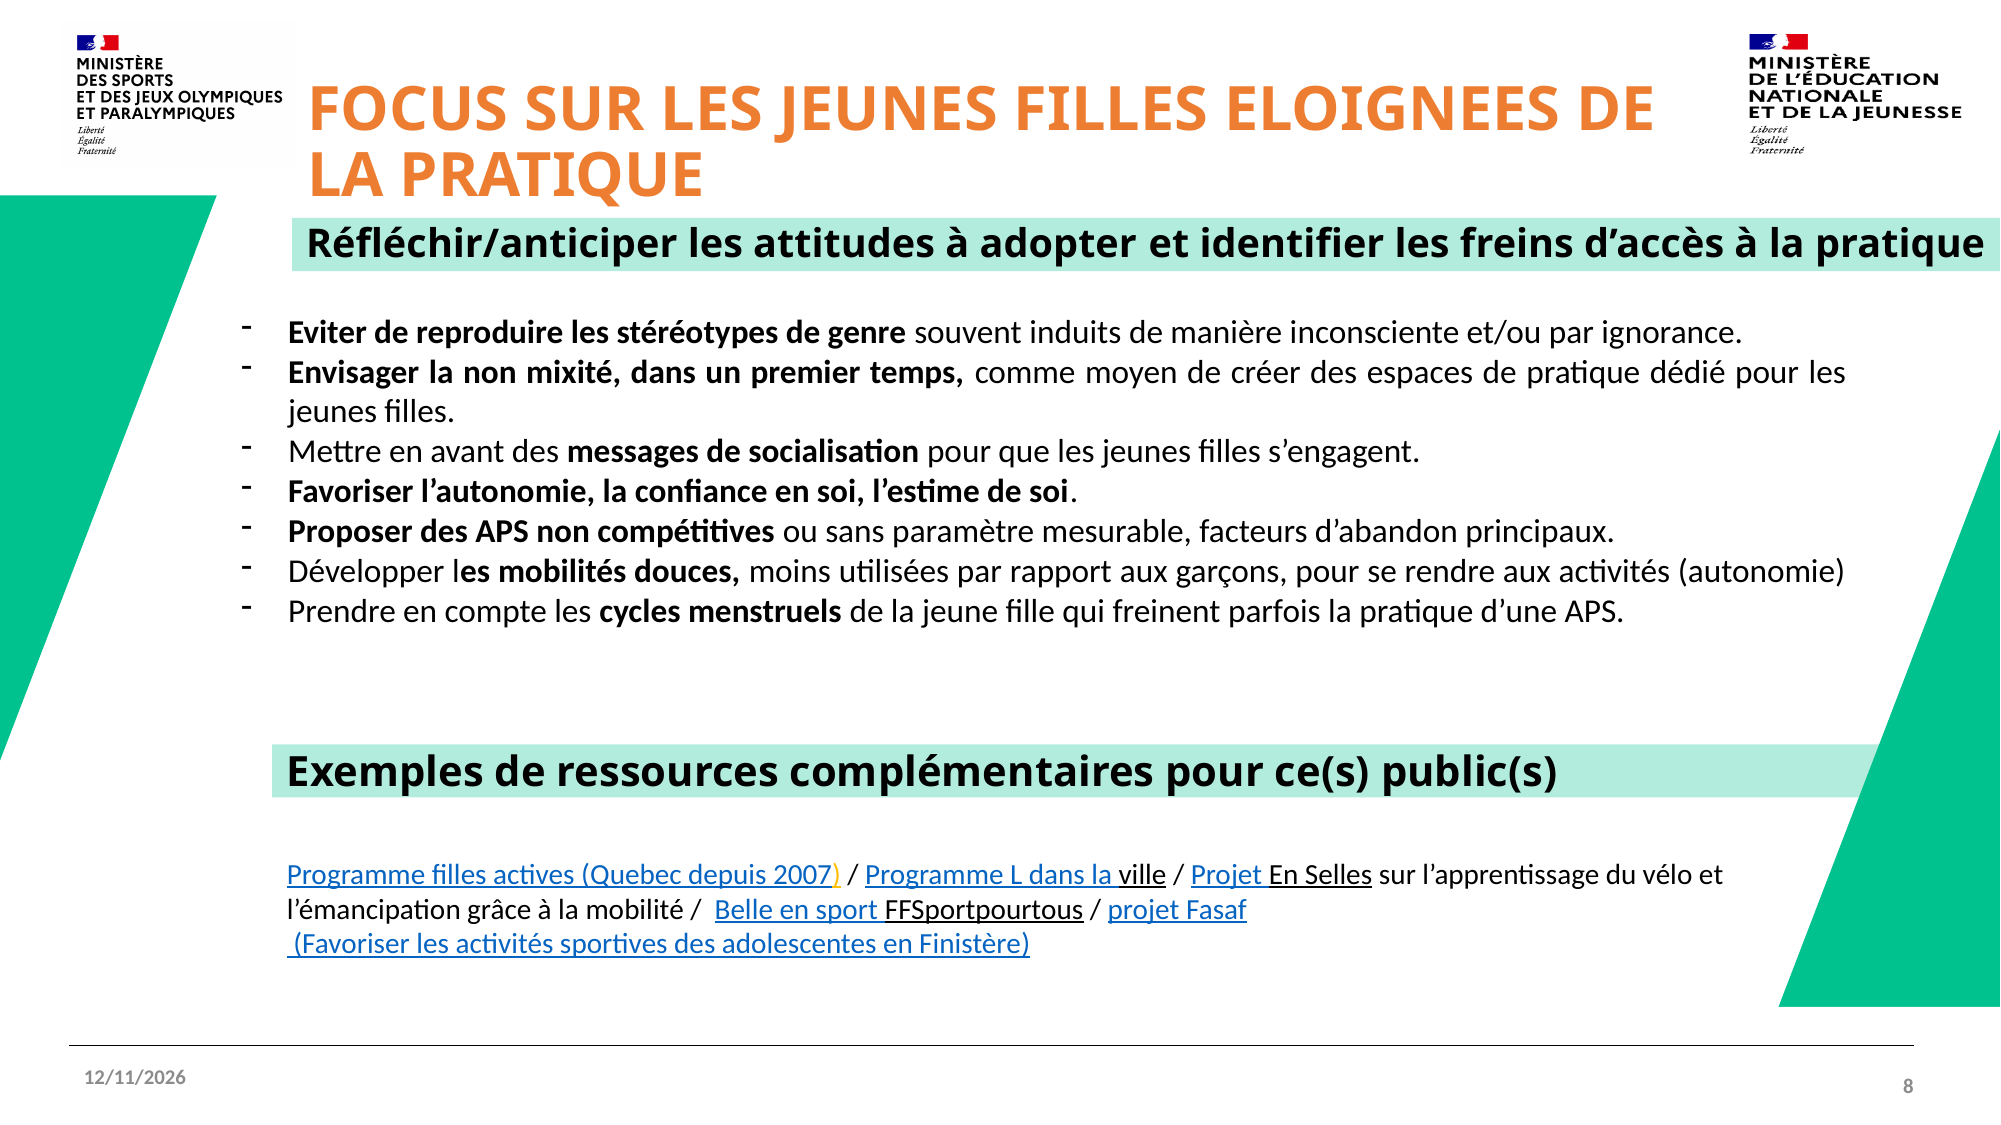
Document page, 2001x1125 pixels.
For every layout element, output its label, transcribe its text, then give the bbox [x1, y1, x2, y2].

text_box Eviter de reproduire les stéréotypes de genre souvent induits de manière inconsciente et/ou par ignorance. Envisager la non mixité, dans un premier temps, comme moyen de créer des espaces de pratique dédié pour les jeunes filles. Mettre en avant des messages de socialisation pour que les jeunes filles s’engagent. Favoriser l’autonomie, la confiance en soi, l’estime de soi. Proposer des APS non compétitives ou sans paramètre mesurable, facteurs d’abandon principaux. Développer les mobilités douces, moins utilisées par rapport aux garçons, pour se rendre aux activités (autonomie) Prendre en compte les cycles menstruels de la jeune fille qui freinent parfois la pratique d’une APS. [226, 302, 1862, 677]
text_box Programme filles actives (Quebec depuis 2007) / Programme L dans la ville / Projet En Selles sur l’apprentissage du vélo et l’émancipation grâce à la mobilité / Belle en sport FFSportpourtous / projet Fasaf (Favoriser les activités sportives des adolescentes en Finistère) [272, 847, 1750, 968]
title Focus sur les JEUNES FILLES ELOIGNEES de la pratique [292, 69, 1704, 217]
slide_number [69, 1046, 519, 1107]
slide_number 8 [1618, 1046, 1914, 1125]
picture [1749, 34, 1963, 155]
picture [62, 20, 297, 169]
text_box Exemples de ressources complémentaires pour ce(s) public(s) [272, 744, 1986, 798]
text_box Réfléchir/anticiper les attitudes à adopter et identifier les freins d’accès à la pratique [292, 217, 2000, 272]
